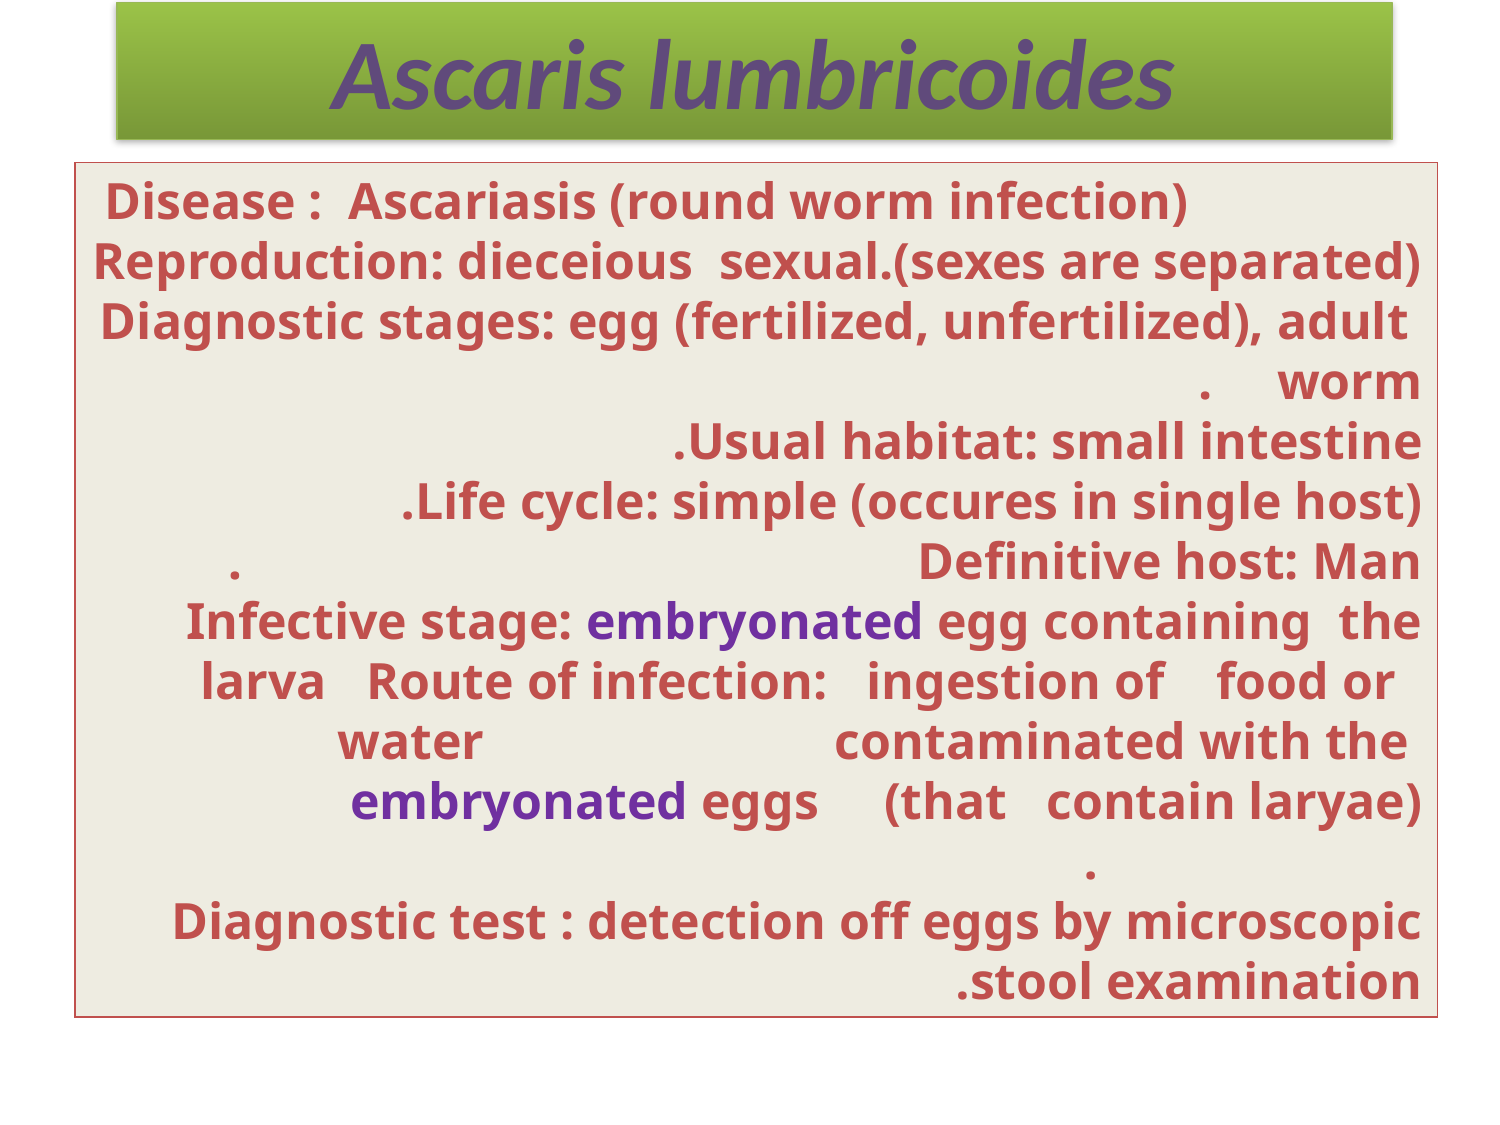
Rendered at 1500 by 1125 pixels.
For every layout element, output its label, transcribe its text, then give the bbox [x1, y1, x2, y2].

text_box Disease : Ascariasis (round worm infection) Reproduction: dieceious sexual.(sexes are separated) Diagnostic stages: egg (fertilized, unfertilized), adult worm. Usual habitat: small intestine. Life cycle: simple (occures in single host). Definitive host: Man . Infective stage: embryonated egg containing the larva Route of infection: ingestion of food or water contaminated with the embryonated eggs (that contain laryae) . Diagnostic test : detection off eggs by microscopic stool examination. [74, 162, 1438, 1018]
text_box Ascaris lumbricoides [116, 2, 1393, 140]
